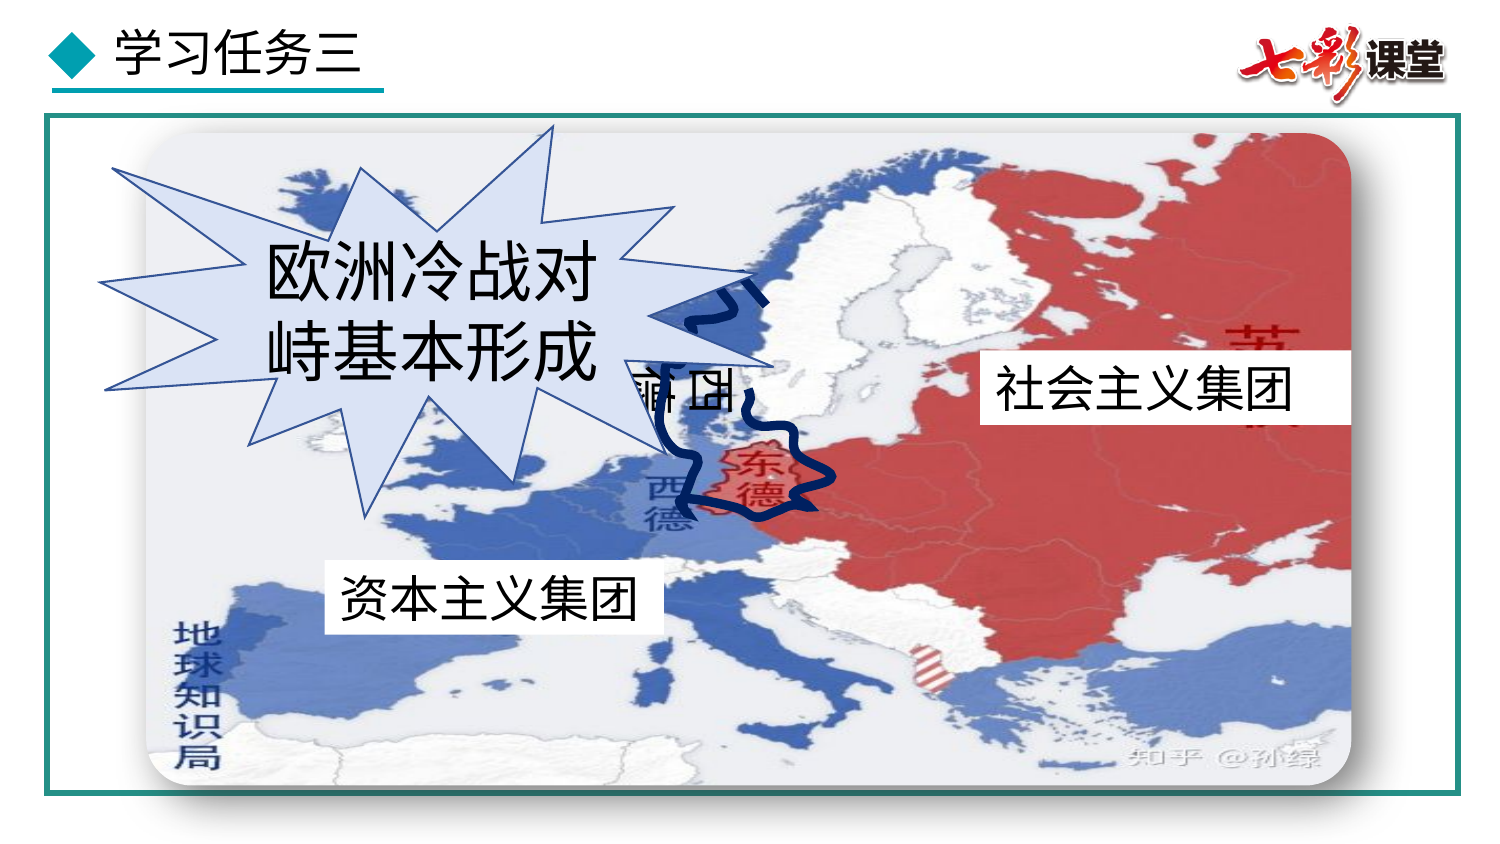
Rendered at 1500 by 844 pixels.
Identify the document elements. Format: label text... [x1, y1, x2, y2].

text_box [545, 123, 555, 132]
text_box 欧洲冷战对峙基本形成 [96, 275, 145, 306]
picture [145, 132, 1352, 786]
picture [1234, 20, 1451, 108]
text_box 欧洲冷战对峙基本形成 [104, 370, 145, 392]
text_box 欧洲冷战对峙基本形成 [111, 167, 145, 194]
